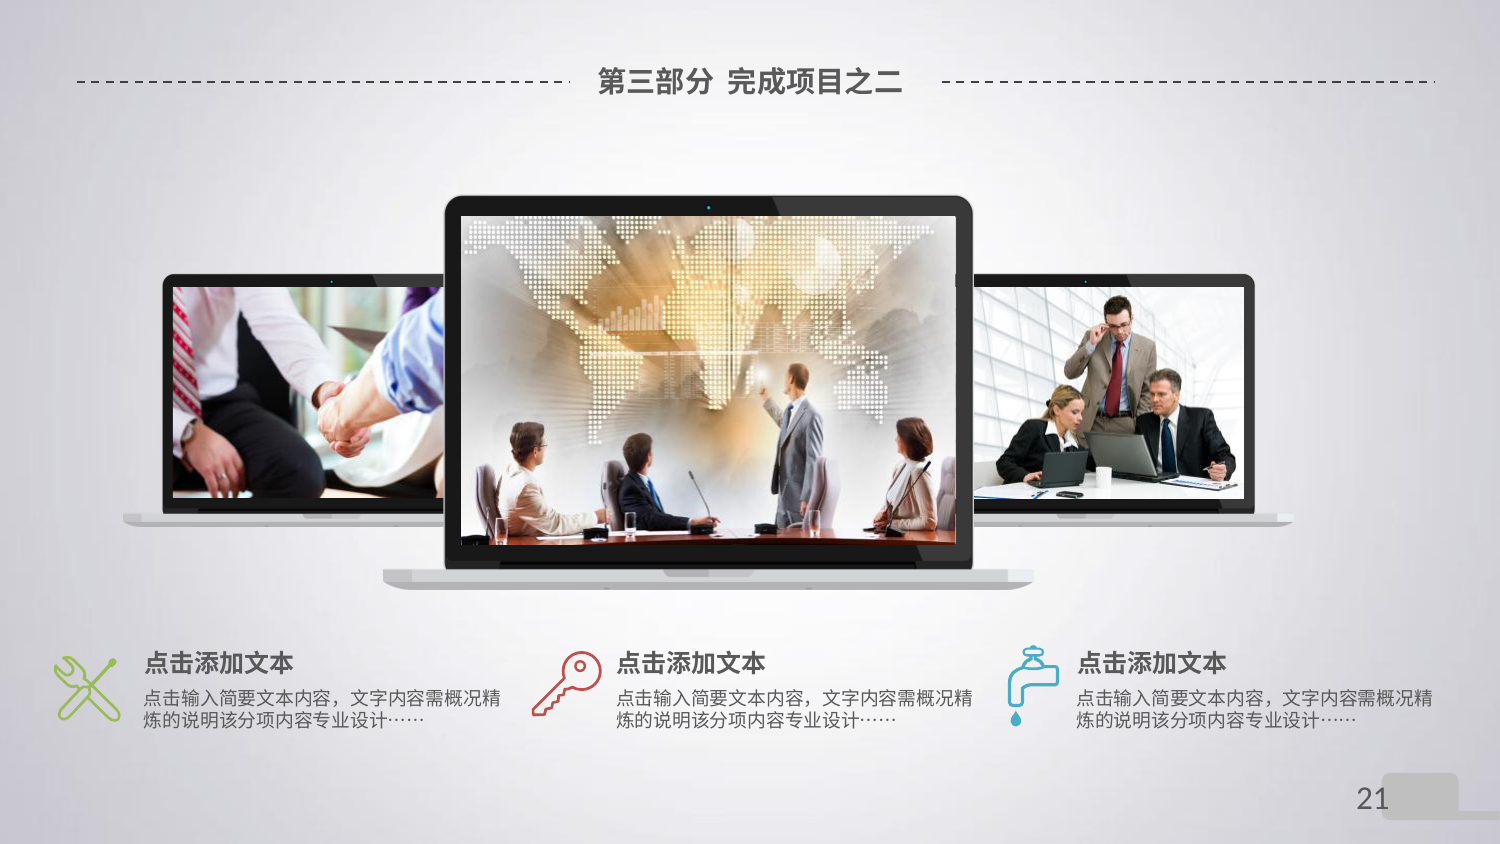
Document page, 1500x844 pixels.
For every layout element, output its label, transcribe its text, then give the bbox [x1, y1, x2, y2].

text_box 点击添加文本 [1062, 640, 1243, 679]
text_box 点击输入简要文本内容，文字内容需概况精炼的说明该分项内容专业设计…… [601, 679, 1004, 739]
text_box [122, 272, 377, 527]
text_box 点击添加文本 [602, 640, 782, 679]
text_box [531, 650, 602, 717]
text_box 点击输入简要文本内容，文字内容需概况精炼的说明该分项内容专业设计…… [1061, 679, 1465, 739]
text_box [1039, 273, 1294, 528]
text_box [1007, 644, 1060, 728]
text_box [53, 655, 121, 722]
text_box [383, 194, 1034, 590]
title 第三部分 完成项目之二 [18, 52, 1483, 110]
picture [0, 0, 1500, 844]
text_box 点击输入简要文本内容，文字内容需概况精炼的说明该分项内容专业设计…… [129, 679, 532, 739]
text_box 点击添加文本 [130, 640, 310, 679]
